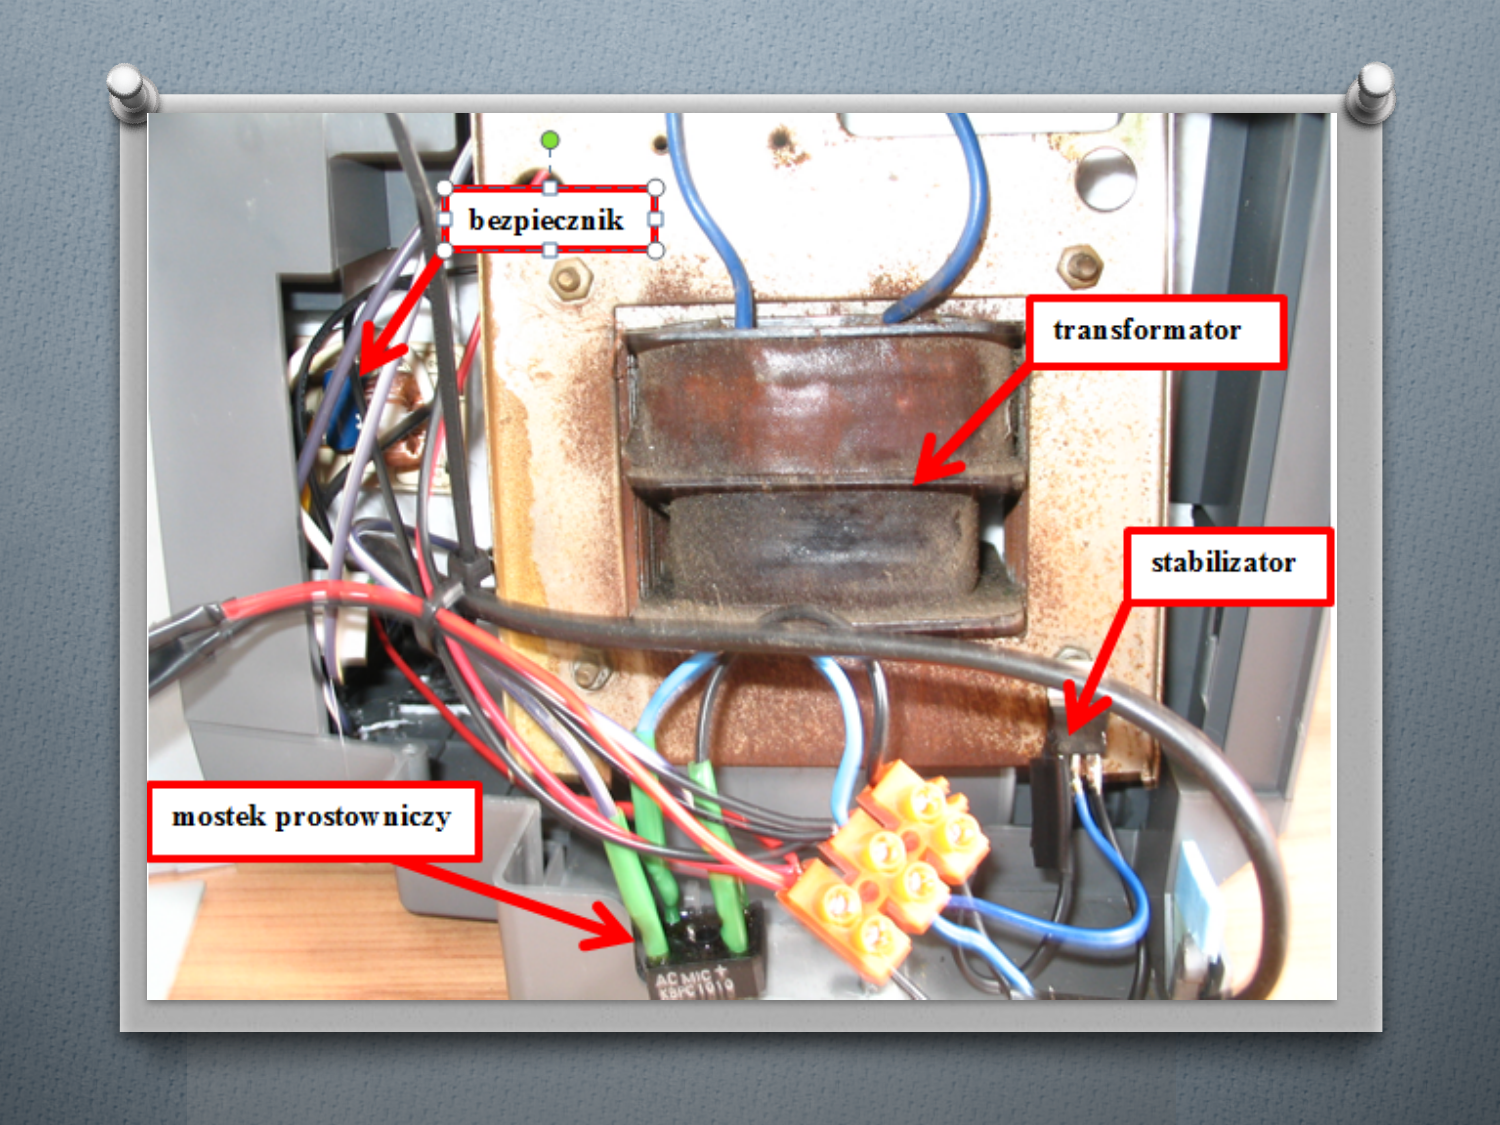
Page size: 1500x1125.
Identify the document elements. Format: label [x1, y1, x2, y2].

picture [75, 29, 1439, 1000]
